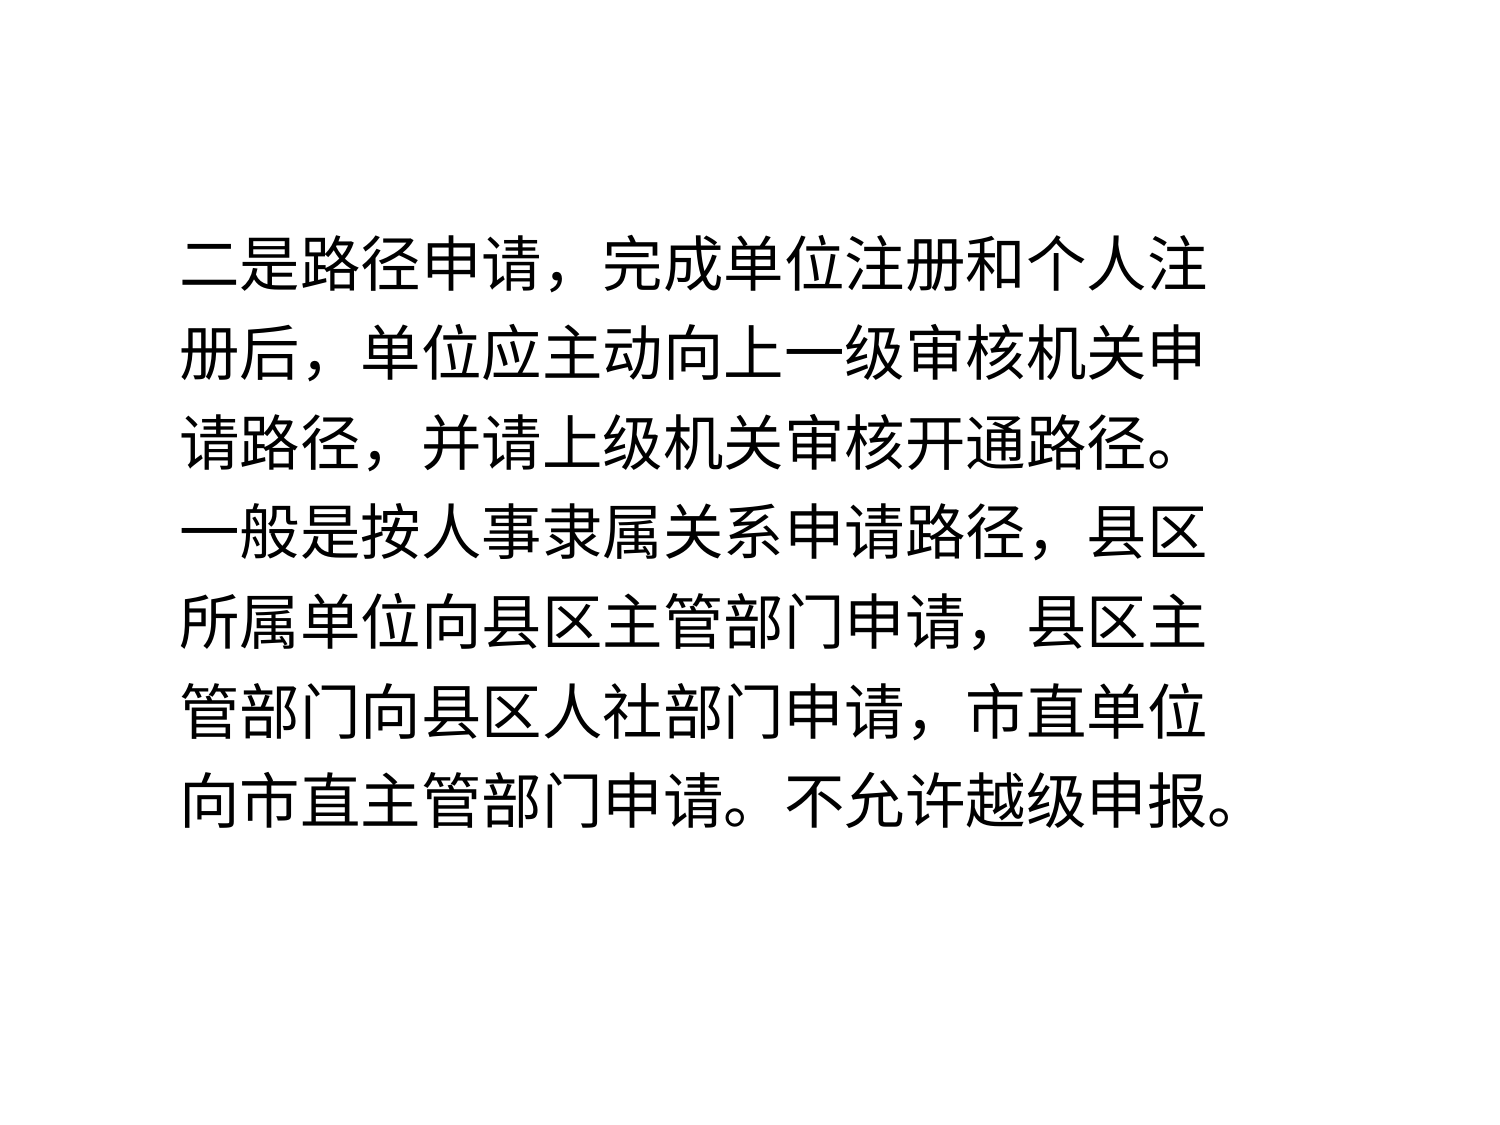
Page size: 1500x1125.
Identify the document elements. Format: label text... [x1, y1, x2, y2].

text_box 二是路径申请，完成单位注册和个人注册后，单位应主动向上一级审核机关申请路径，并请上级机关审核开通路径。一般是按人事隶属关系申请路径，县区所属单位向县区主管部门申请，县区主管部门向县区人社部门申请，市直单位向市直主管部门申请。不允许越级申报。 [167, 202, 1279, 842]
